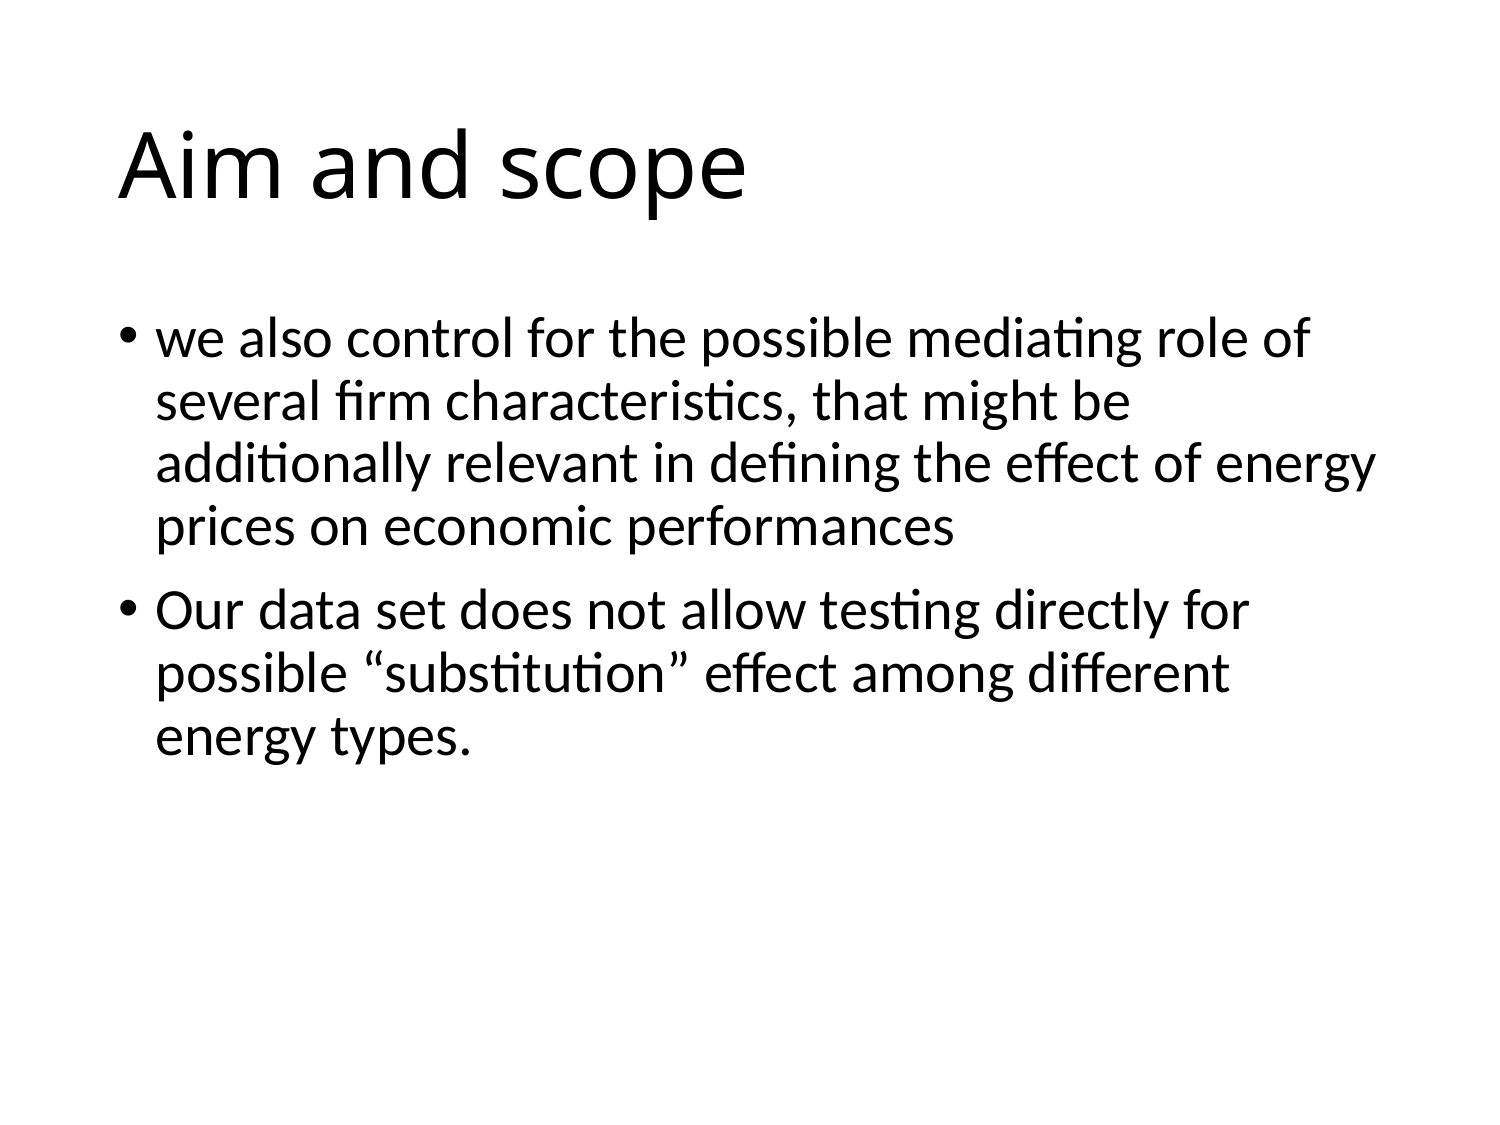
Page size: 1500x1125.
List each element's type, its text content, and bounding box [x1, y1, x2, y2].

title Aim and scope [103, 59, 1397, 278]
list we also control for the possible mediating role of several firm characteristics, that might be additionally relevant in defining the effect of energy prices on economic performances Our data set does not allow testing directly for possible “substitution” effect among different energy types. [103, 299, 1397, 1014]
